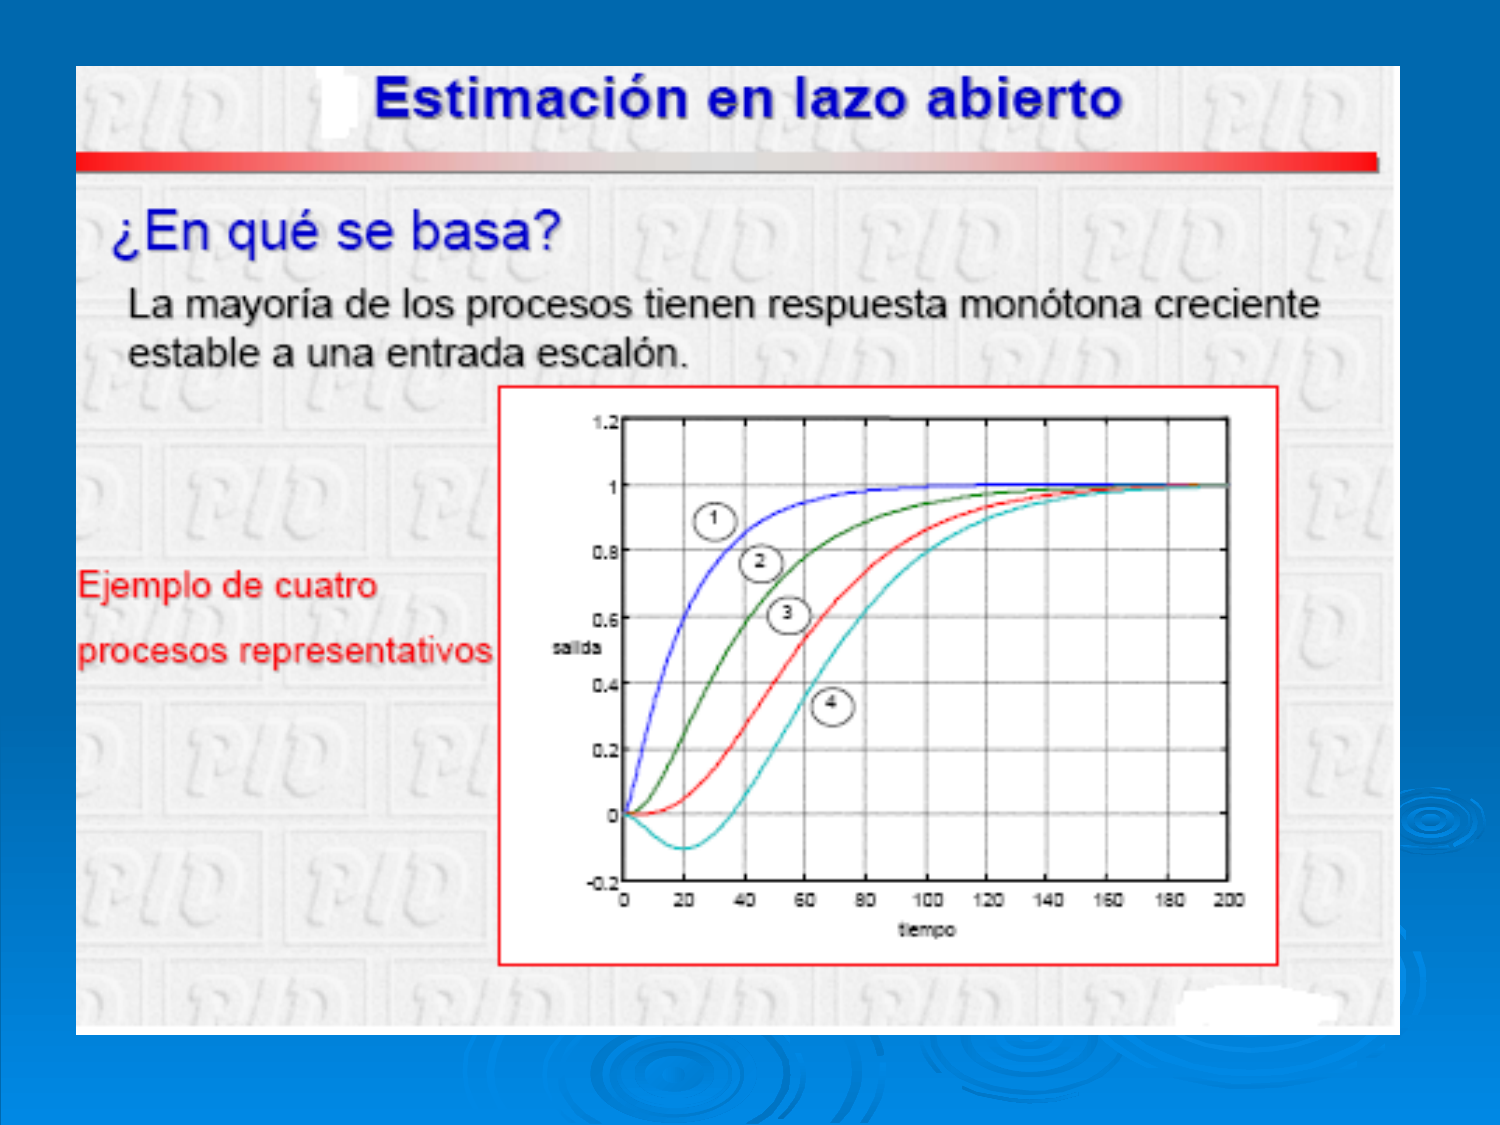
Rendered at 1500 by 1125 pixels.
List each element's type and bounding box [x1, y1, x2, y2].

picture [76, 66, 1400, 1036]
